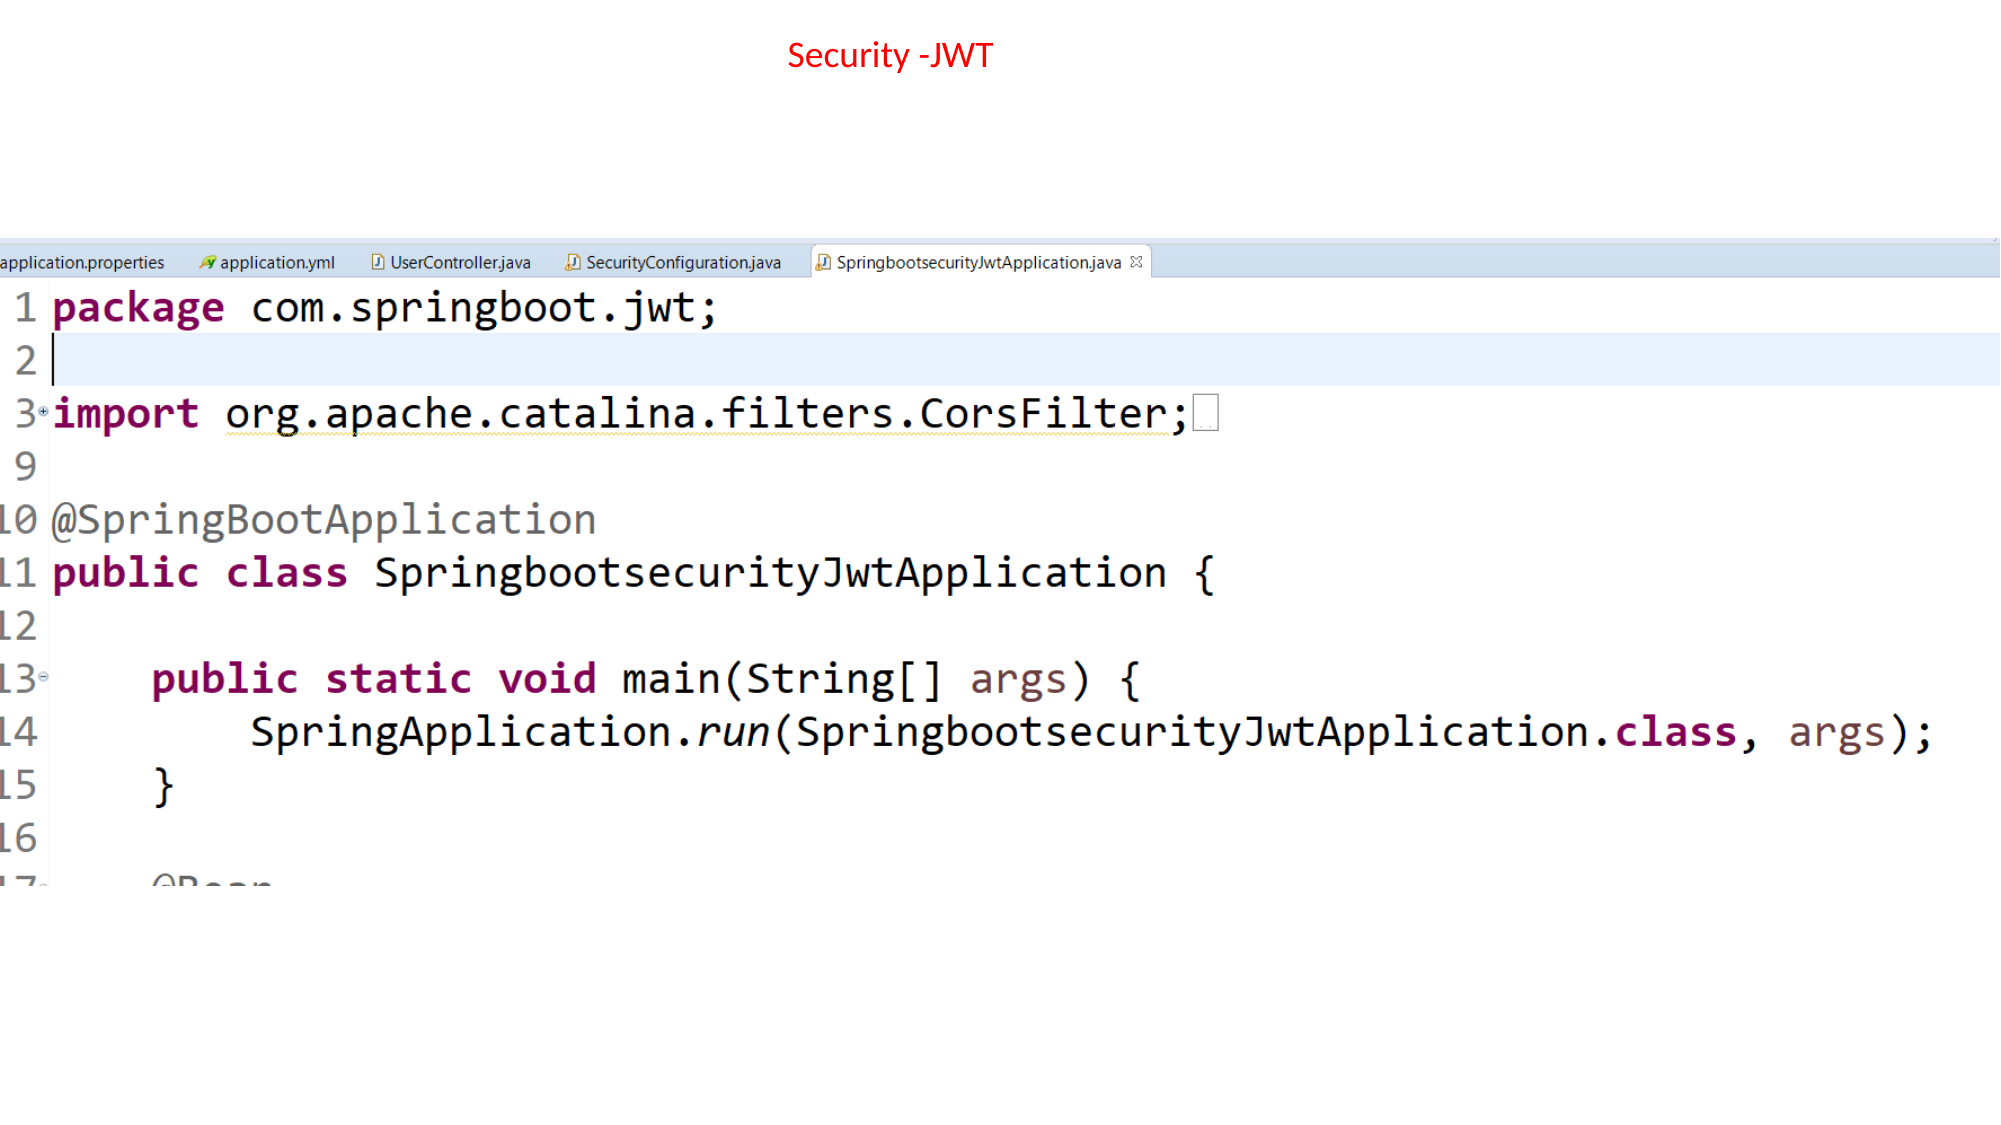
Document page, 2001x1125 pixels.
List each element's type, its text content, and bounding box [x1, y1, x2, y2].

picture [0, 238, 2000, 886]
text_box Security -JWT [368, 16, 1413, 88]
